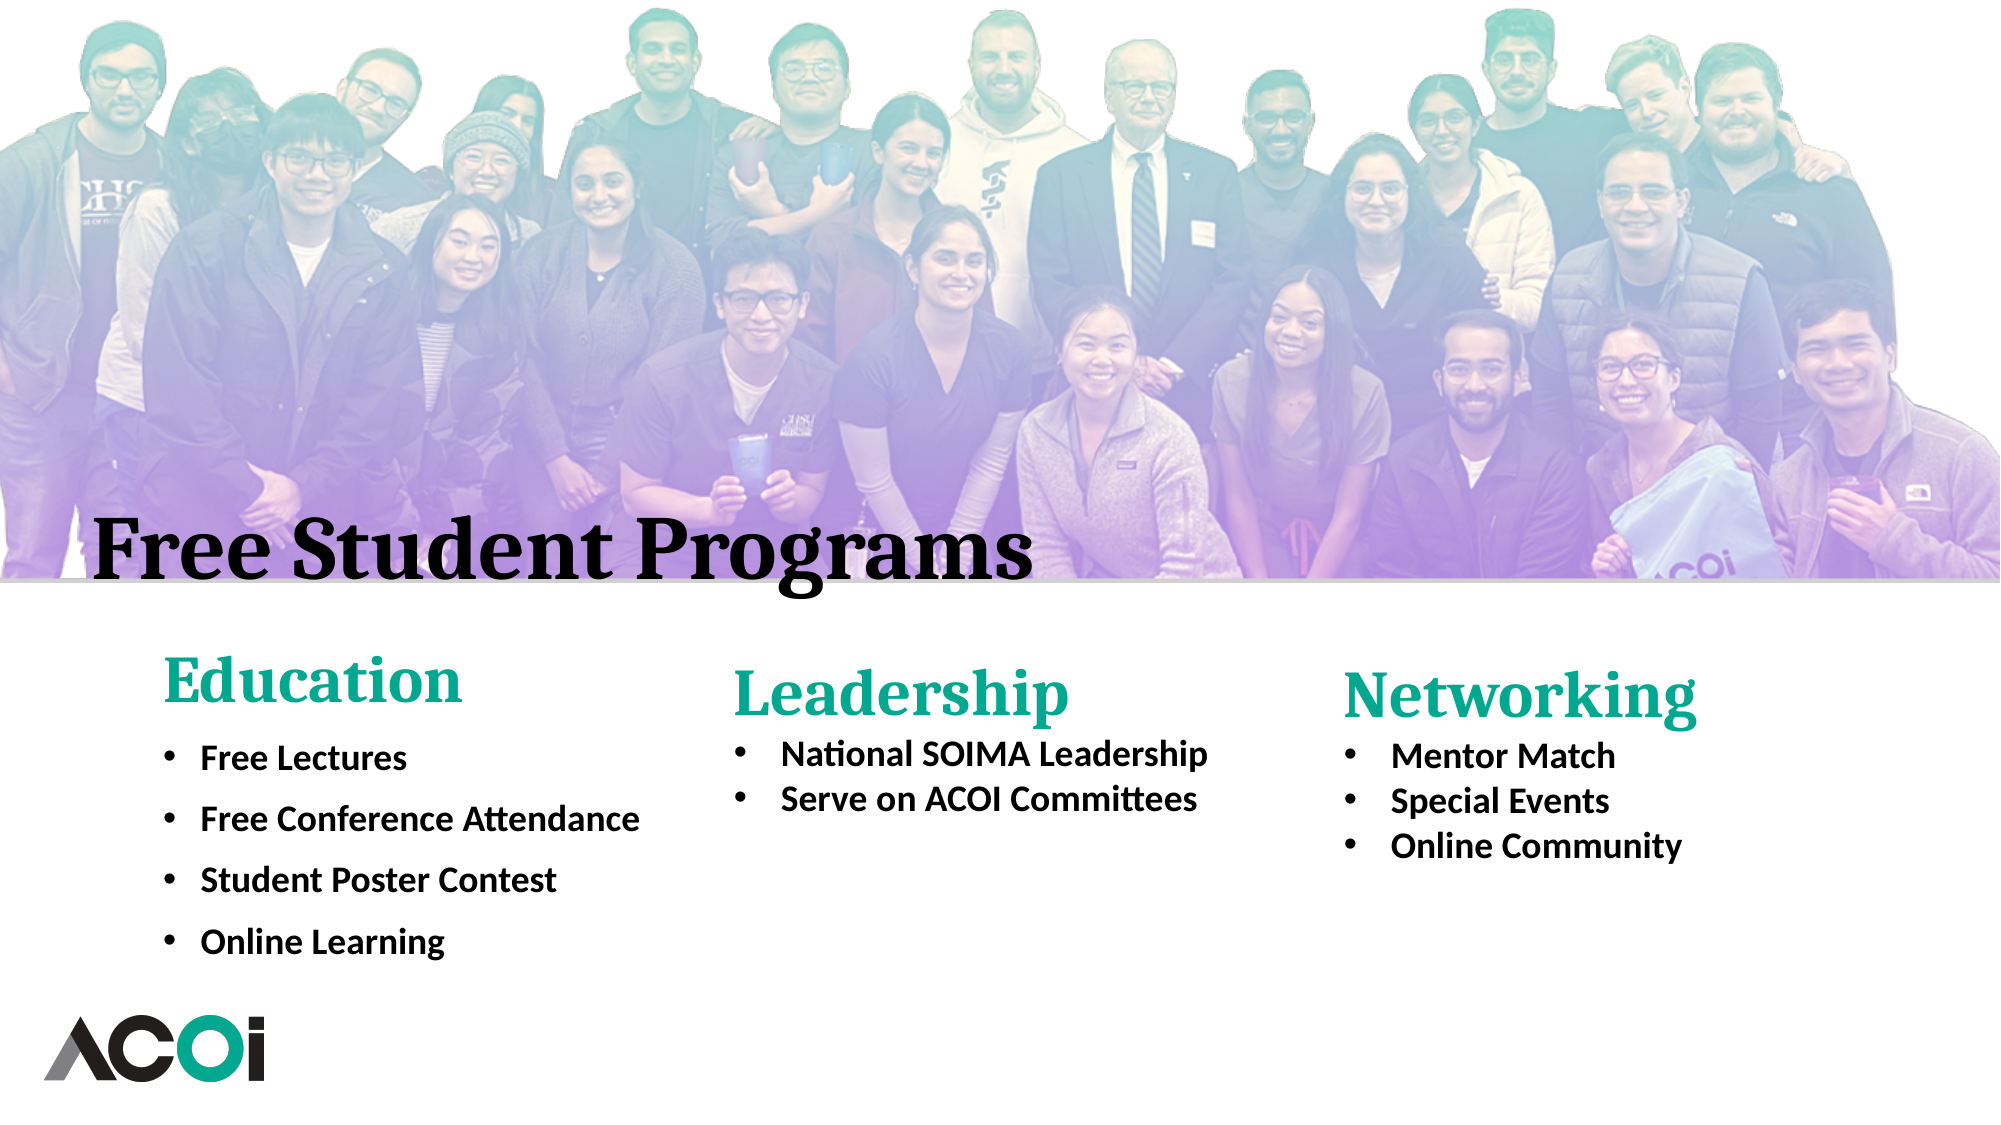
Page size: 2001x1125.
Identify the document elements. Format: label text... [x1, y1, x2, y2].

picture [41, 1014, 268, 1083]
picture [0, 1, 2000, 584]
text_box Education Free Lectures Free Conference Attendance Student Poster Contest Online Learning [148, 650, 675, 979]
text_box Networking Mentor Match Special Events Online Community [1329, 643, 1874, 874]
text_box Leadership National SOIMA Leadership Serve on ACOI Committees [719, 641, 1246, 827]
text_box Free Student Programs [14, 584, 1113, 650]
